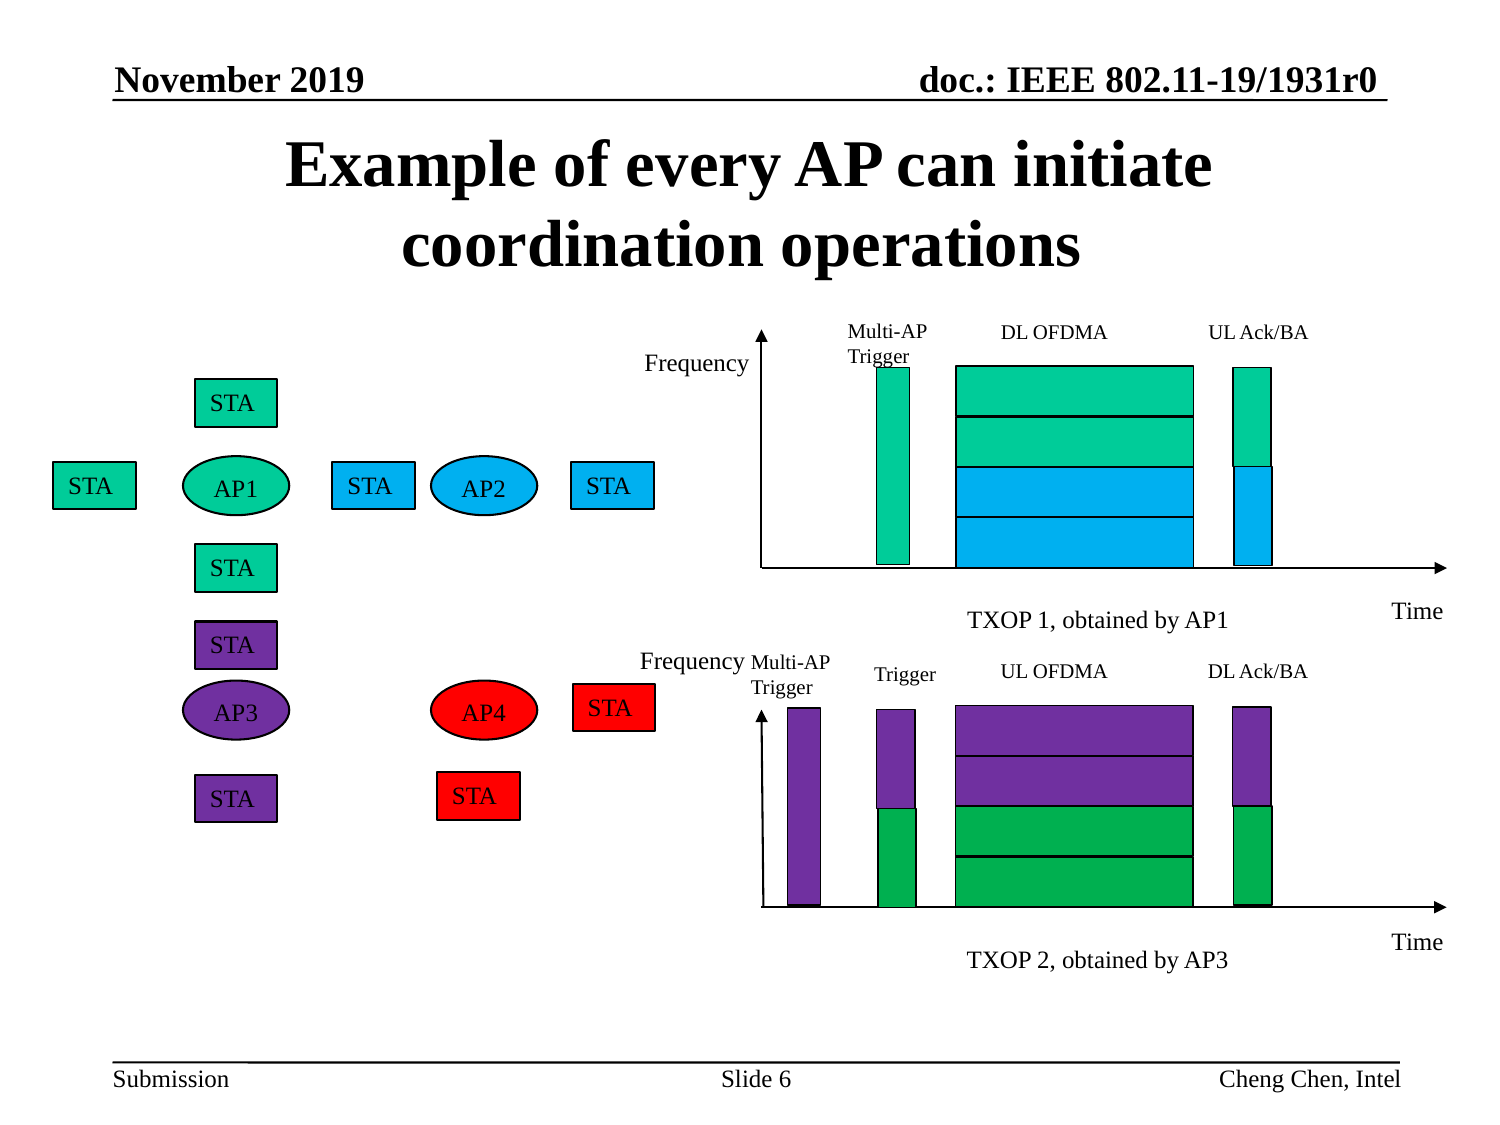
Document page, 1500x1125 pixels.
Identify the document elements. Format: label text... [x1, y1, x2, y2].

text_box [1233, 466, 1273, 566]
text_box [955, 366, 1194, 416]
text_box [876, 709, 916, 809]
text_box STA [332, 462, 416, 510]
text_box STA [570, 462, 654, 510]
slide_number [114, 54, 368, 101]
text_box AP4 [430, 680, 538, 740]
text_box Time [1376, 587, 1459, 633]
text_box [877, 808, 917, 906]
text_box Trigger [859, 652, 972, 693]
text_box UL Ack/BA [1193, 311, 1356, 351]
text_box Multi-AP Trigger [832, 310, 945, 376]
text_box [955, 517, 1194, 567]
text_box [1232, 706, 1271, 806]
text_box AP3 [182, 680, 290, 740]
text_box [1232, 367, 1272, 467]
text_box DL OFDMA [986, 311, 1139, 351]
text_box [955, 806, 1194, 856]
text_box [955, 856, 1194, 906]
text_box STA [436, 772, 520, 820]
text_box Frequency [629, 338, 757, 384]
text_box AP2 [430, 456, 538, 516]
text_box STA [194, 621, 278, 669]
text_box STA [194, 775, 278, 823]
title Example of every AP can initiate coordination operations [112, 112, 1388, 288]
text_box Frequency [625, 636, 761, 682]
text_box STA [53, 462, 136, 510]
text_box TXOP 2, obtained by AP3 [951, 935, 1244, 981]
text_box DL Ack/BA [1193, 650, 1356, 691]
text_box [955, 467, 1194, 517]
text_box STA [194, 379, 278, 427]
text_box STA [572, 683, 656, 731]
text_box STA [194, 544, 278, 592]
slide_number Slide 6 [712, 1061, 800, 1093]
text_box [955, 416, 1194, 467]
text_box [1233, 805, 1272, 905]
footer Cheng Chen, Intel [1186, 1061, 1402, 1093]
text_box [787, 708, 821, 905]
text_box [876, 376, 910, 565]
text_box TXOP 1, obtained by AP1 [952, 596, 1244, 642]
text_box AP1 [182, 456, 290, 516]
text_box Multi-AP Trigger [736, 641, 848, 706]
text_box UL OFDMA [985, 650, 1138, 691]
text_box Time [1376, 917, 1459, 963]
text_box [955, 756, 1194, 806]
text_box [955, 705, 1194, 756]
